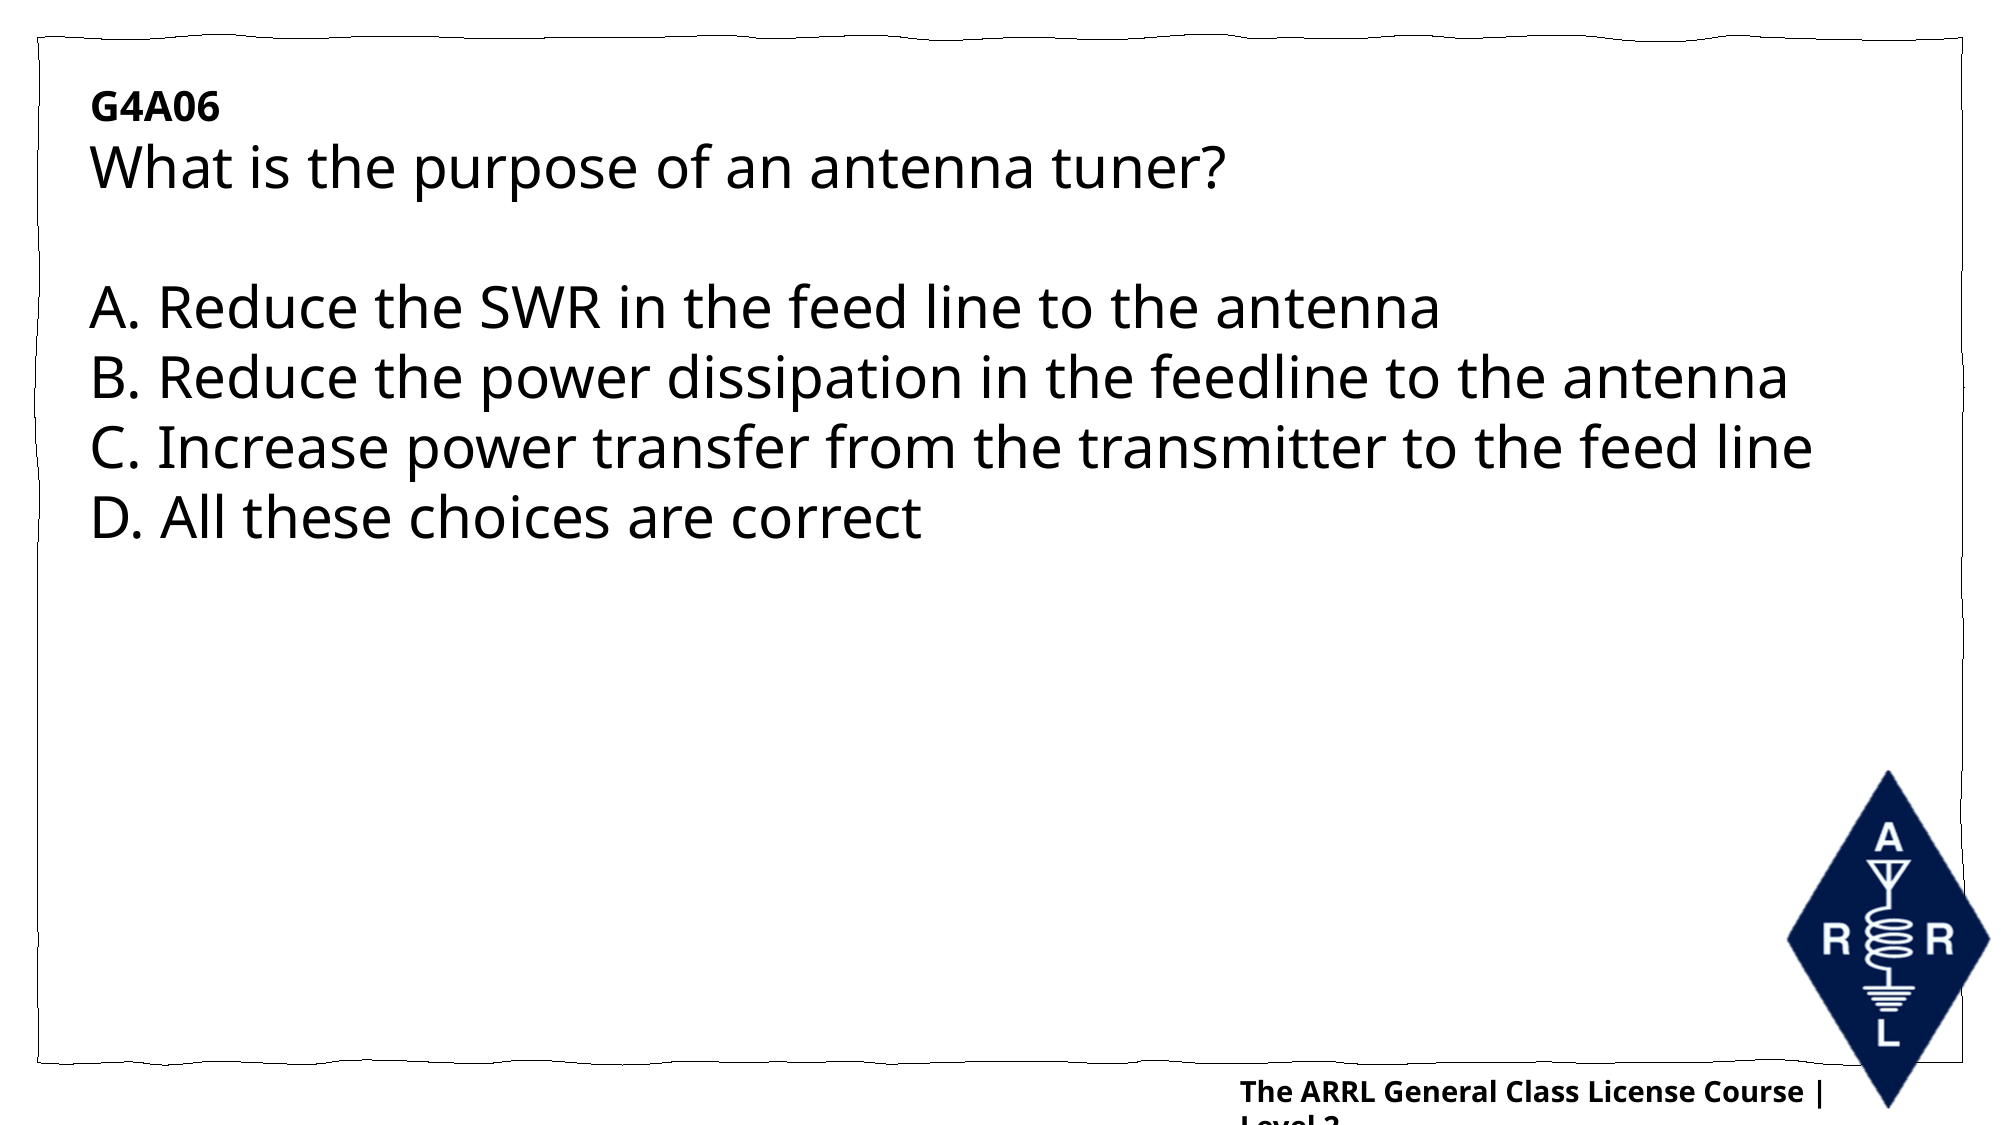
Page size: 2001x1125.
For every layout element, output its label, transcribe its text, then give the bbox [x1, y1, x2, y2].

text_box G4A06 What is the purpose of an antenna tuner? A. Reduce the SWR in the feed line to the antenna B. Reduce the power dissipation in the feedline to the antenna C. Increase power transfer from the transmitter to the feed line D. All these choices are correct [75, 72, 1850, 558]
picture [1773, 752, 1999, 1125]
